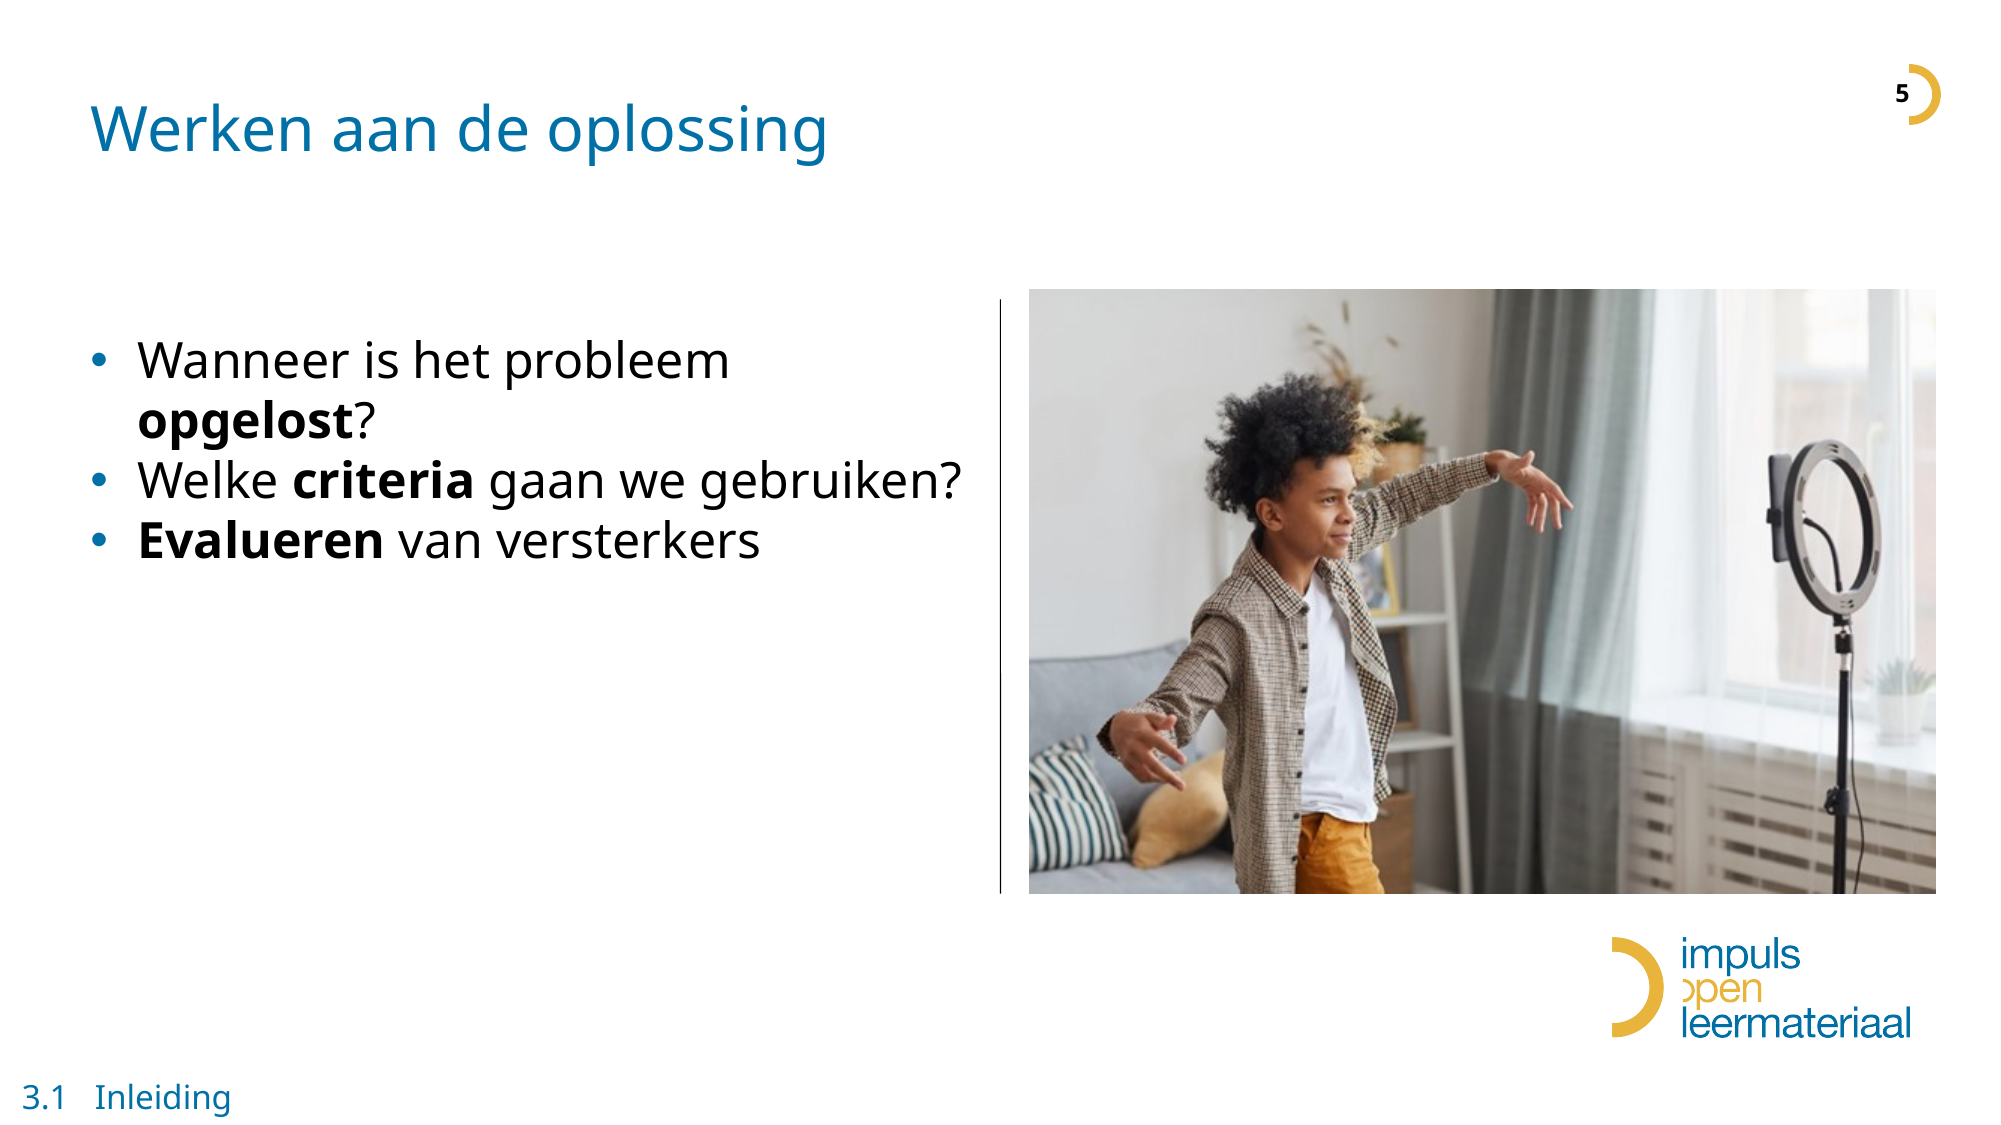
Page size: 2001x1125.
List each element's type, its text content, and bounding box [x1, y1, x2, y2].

list Wanneer is het probleem opgelost? Welke criteria gaan we gebruiken? Evalueren van versterkers [90, 299, 971, 894]
picture [1717, 1018, 1727, 1023]
text_box 3.1 Inleiding [21, 1076, 348, 1116]
picture [1787, 1027, 1797, 1034]
picture [1909, 64, 1941, 125]
picture [1822, 1018, 1833, 1023]
picture [1865, 1027, 1875, 1034]
title Werken aan de oplossing [90, 89, 1910, 247]
picture [1694, 1028, 1716, 1038]
picture [1752, 1018, 1761, 1038]
picture [1845, 1019, 1853, 1038]
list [1029, 289, 1936, 894]
picture [1695, 1018, 1705, 1023]
picture [1766, 1018, 1775, 1038]
picture [1887, 1027, 1897, 1034]
picture [1612, 937, 1910, 1038]
